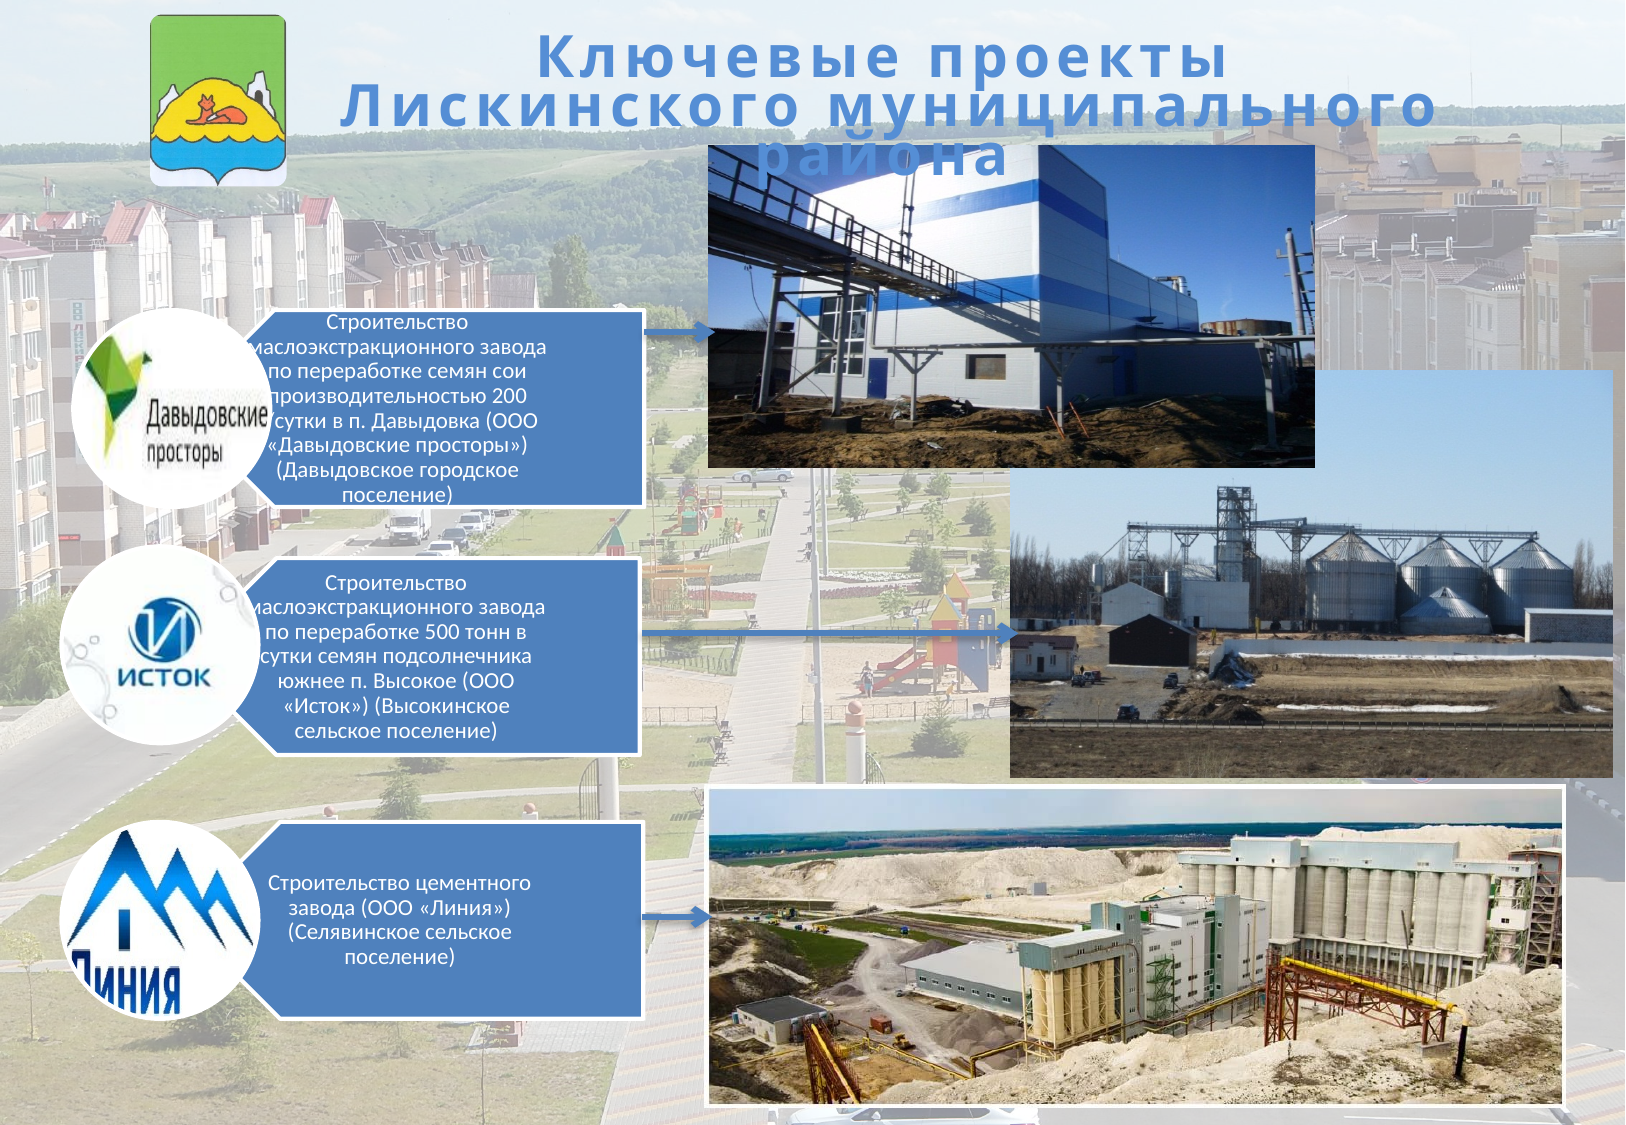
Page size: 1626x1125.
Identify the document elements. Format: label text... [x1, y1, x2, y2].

table_cell [0, 0, 1625, 1125]
picture [707, 145, 1614, 778]
picture [703, 784, 1567, 1108]
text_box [9, 309, 705, 1020]
picture [149, 14, 287, 187]
text_box Ключевые проекты Лискинского муниципального района [288, 30, 1567, 193]
